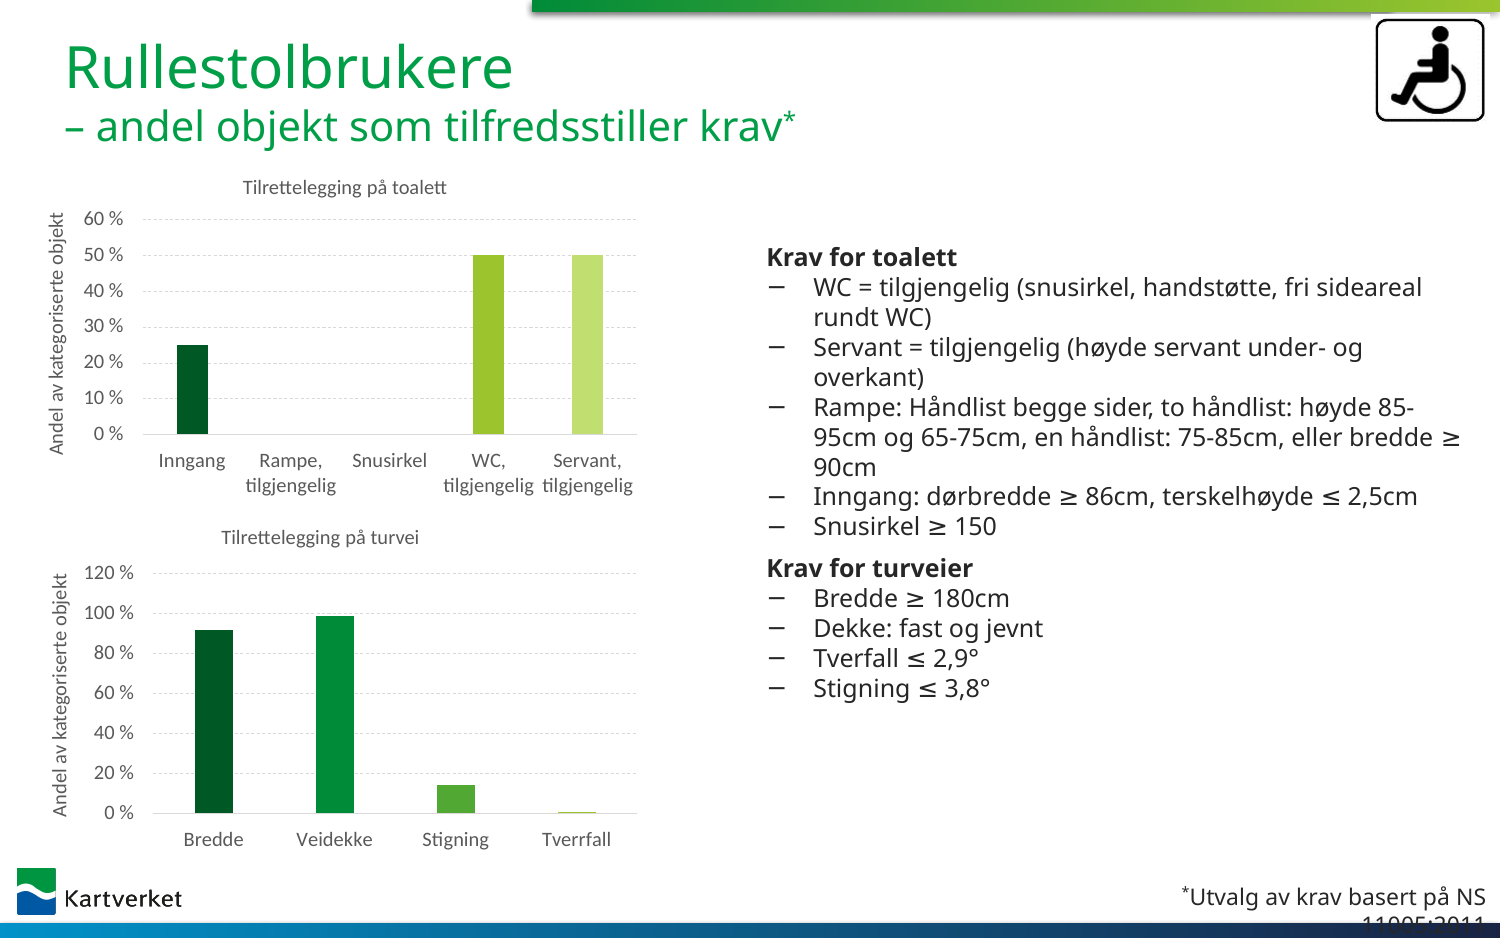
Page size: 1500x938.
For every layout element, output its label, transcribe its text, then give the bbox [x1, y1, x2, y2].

text_box Krav for toalett WC = tilgjengelig (snusirkel, handstøtte, fri sideareal rundt WC) Servant = tilgjengelig (høyde servant under- og overkant) Rampe: Håndlist begge sider, to håndlist: høyde 85-95cm og 65-75cm, en håndlist: 75-85cm, eller bredde ≥ 90cm Inngang: dørbredde ≥ 86cm, terskelhøyde ≤ 2,5cm Snusirkel ≥ 150 [751, 234, 1483, 545]
text_box *Utvalg av krav basert på NS 11005:2011 [1068, 873, 1500, 938]
text_box Krav for turveier Bredde ≥ 180cm Dekke: fast og jevnt Tverfall ≤ 2,9° Stigning ≤ 3,8° [751, 545, 1483, 710]
picture [1371, 13, 1491, 127]
picture [41, 520, 650, 859]
picture [41, 166, 650, 505]
text_box Rullestolbrukere – andel objekt som tilfredsstiller krav* [49, 14, 1431, 158]
